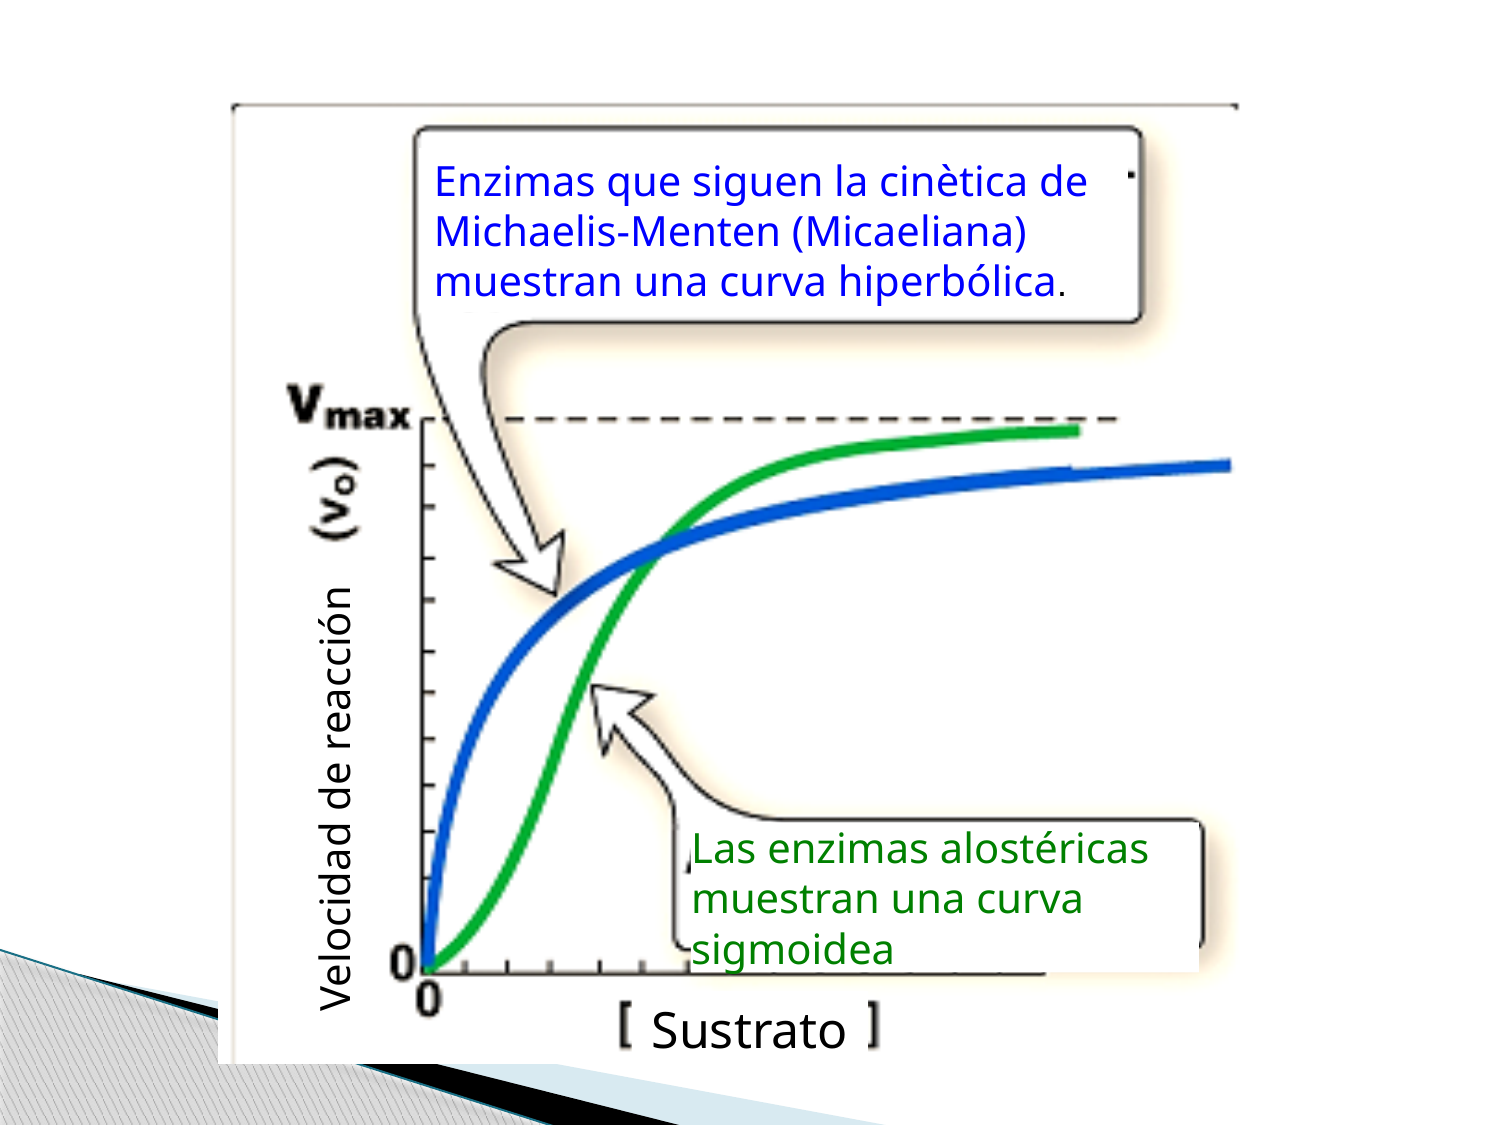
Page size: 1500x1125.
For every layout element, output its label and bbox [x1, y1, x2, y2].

text_box [218, 89, 1247, 1065]
